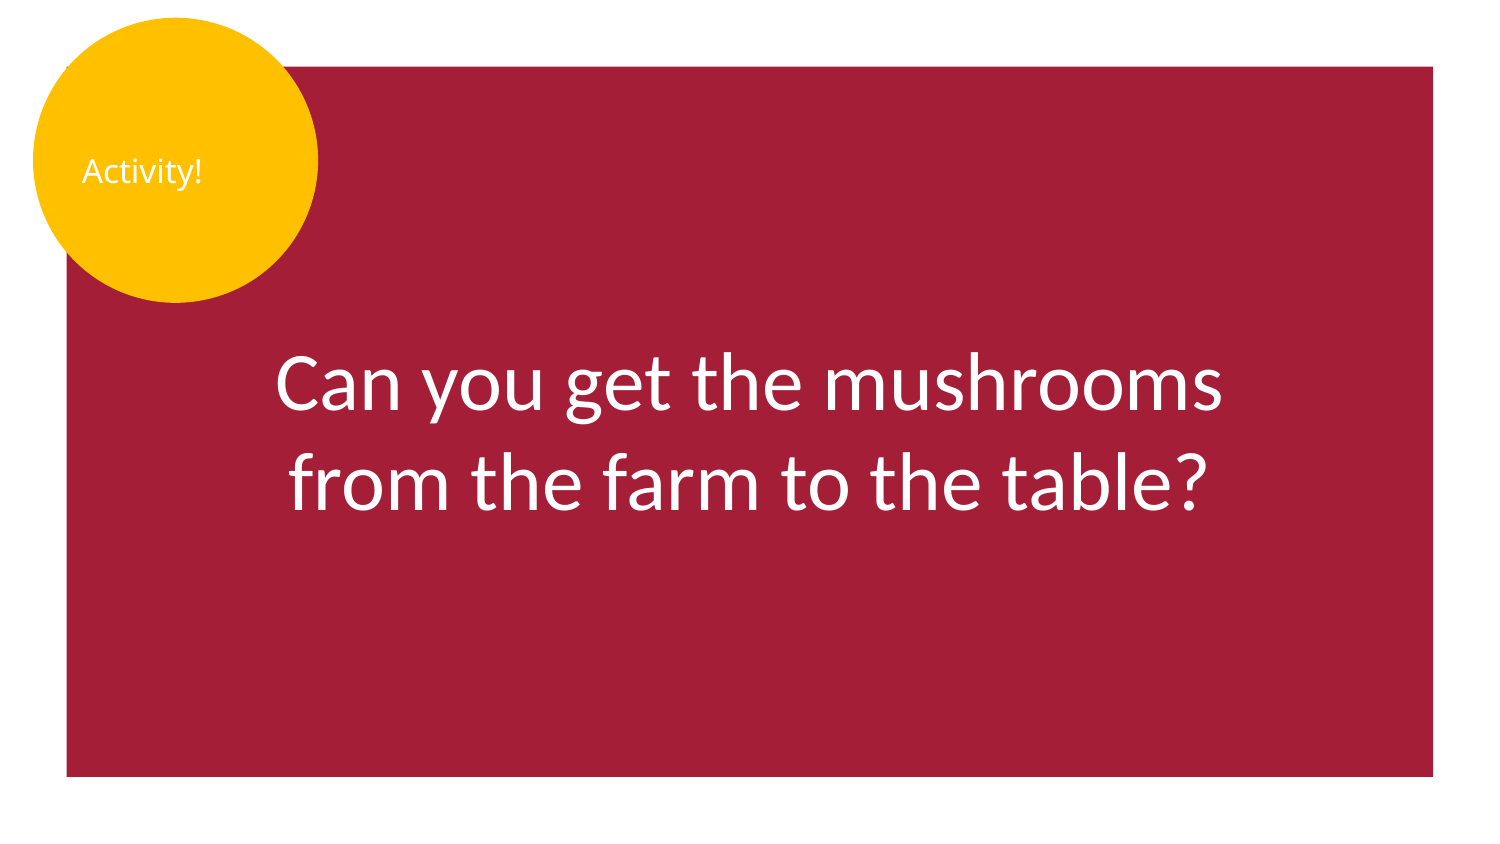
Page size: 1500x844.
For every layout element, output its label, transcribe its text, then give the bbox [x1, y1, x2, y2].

text_box Can you get the mushrooms from the farm to the table? [250, 319, 1250, 535]
text_box Activity! [67, 142, 334, 198]
text_box [30, 15, 320, 305]
